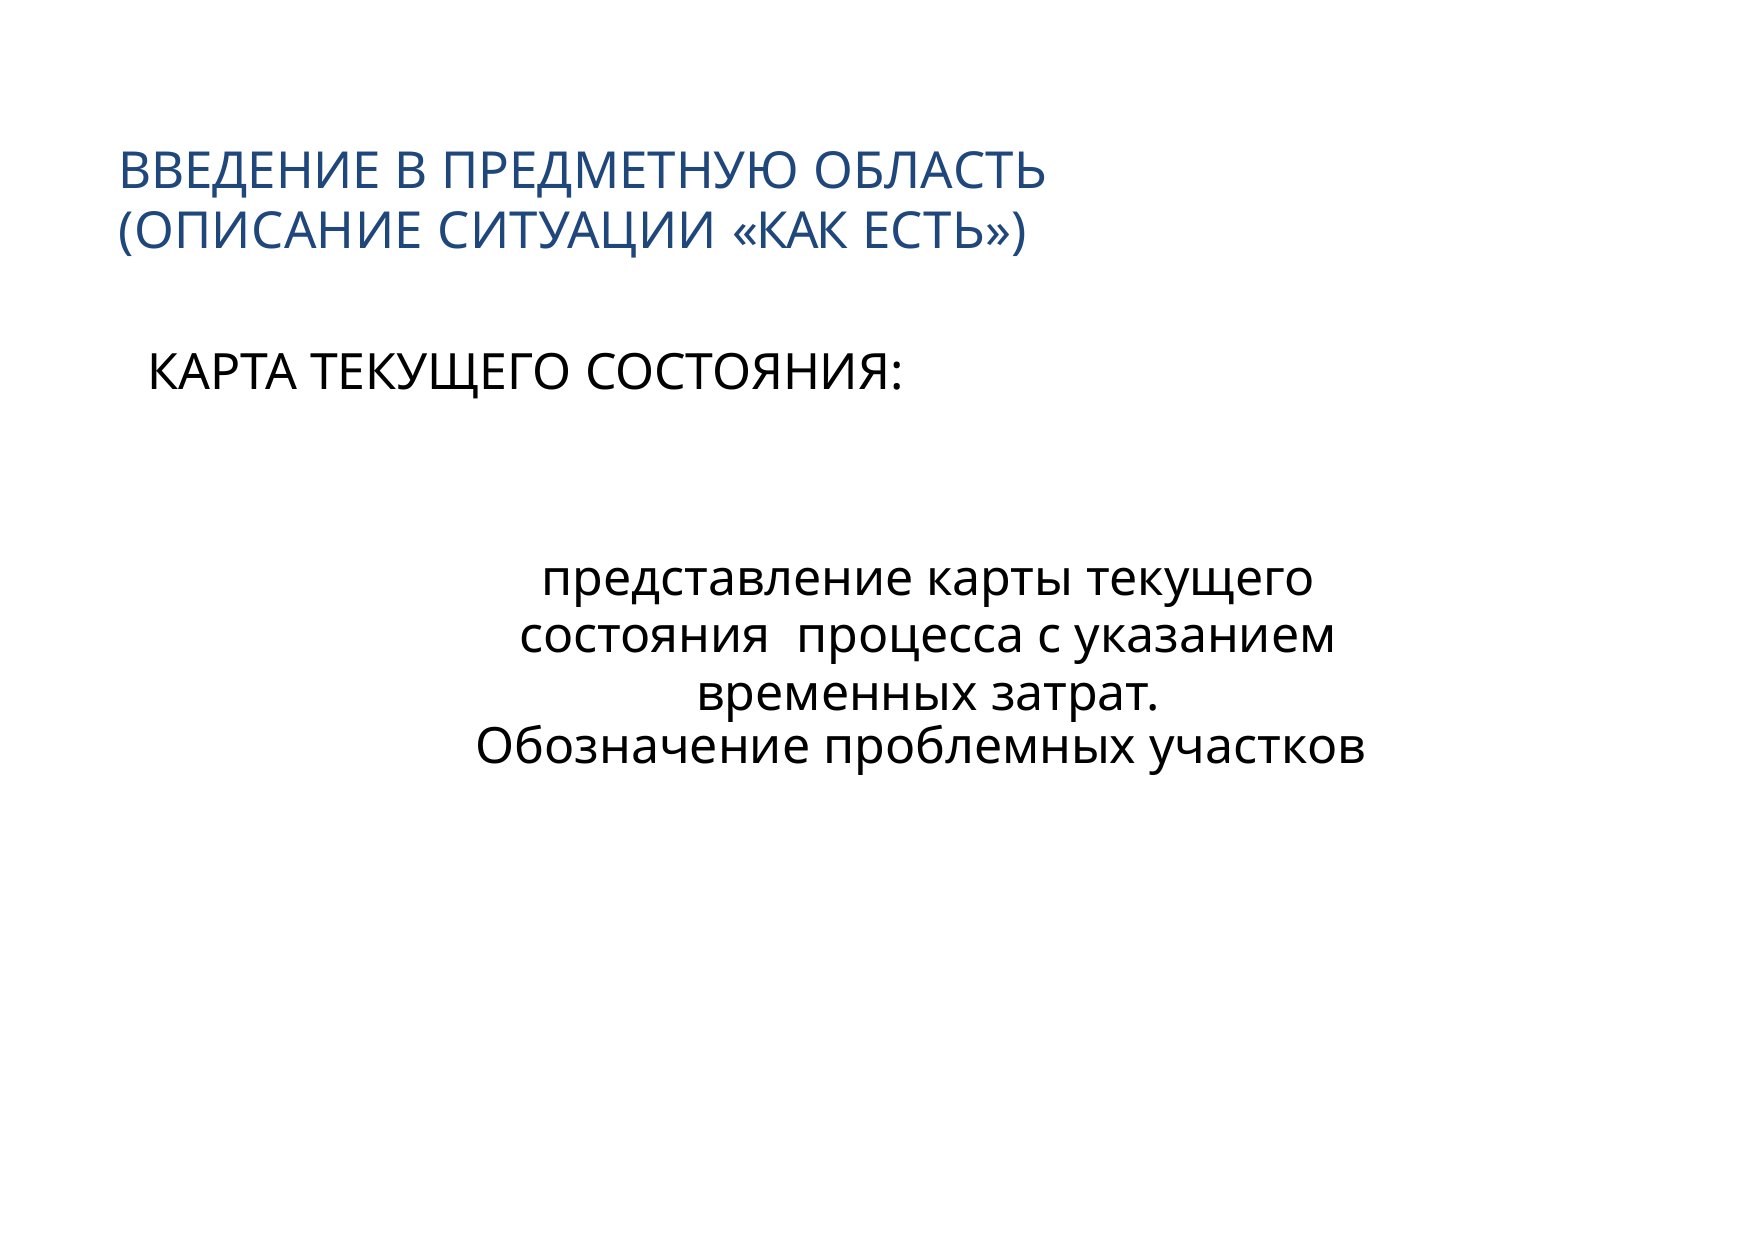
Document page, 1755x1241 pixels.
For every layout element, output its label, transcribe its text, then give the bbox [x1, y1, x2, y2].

title ВВЕДЕНИЕ В ПРЕДМЕТНУЮ ОБЛАСТЬ (ОПИСАНИЕ СИТУАЦИИ «КАК ЕСТЬ») [116, 132, 1098, 347]
text_box КАРТА ТЕКУЩЕГО СОСТОЯНИЯ: представление карты текущего состояния процесса с указанием временных затрат. Обозначение проблемных участков [145, 308, 1428, 774]
